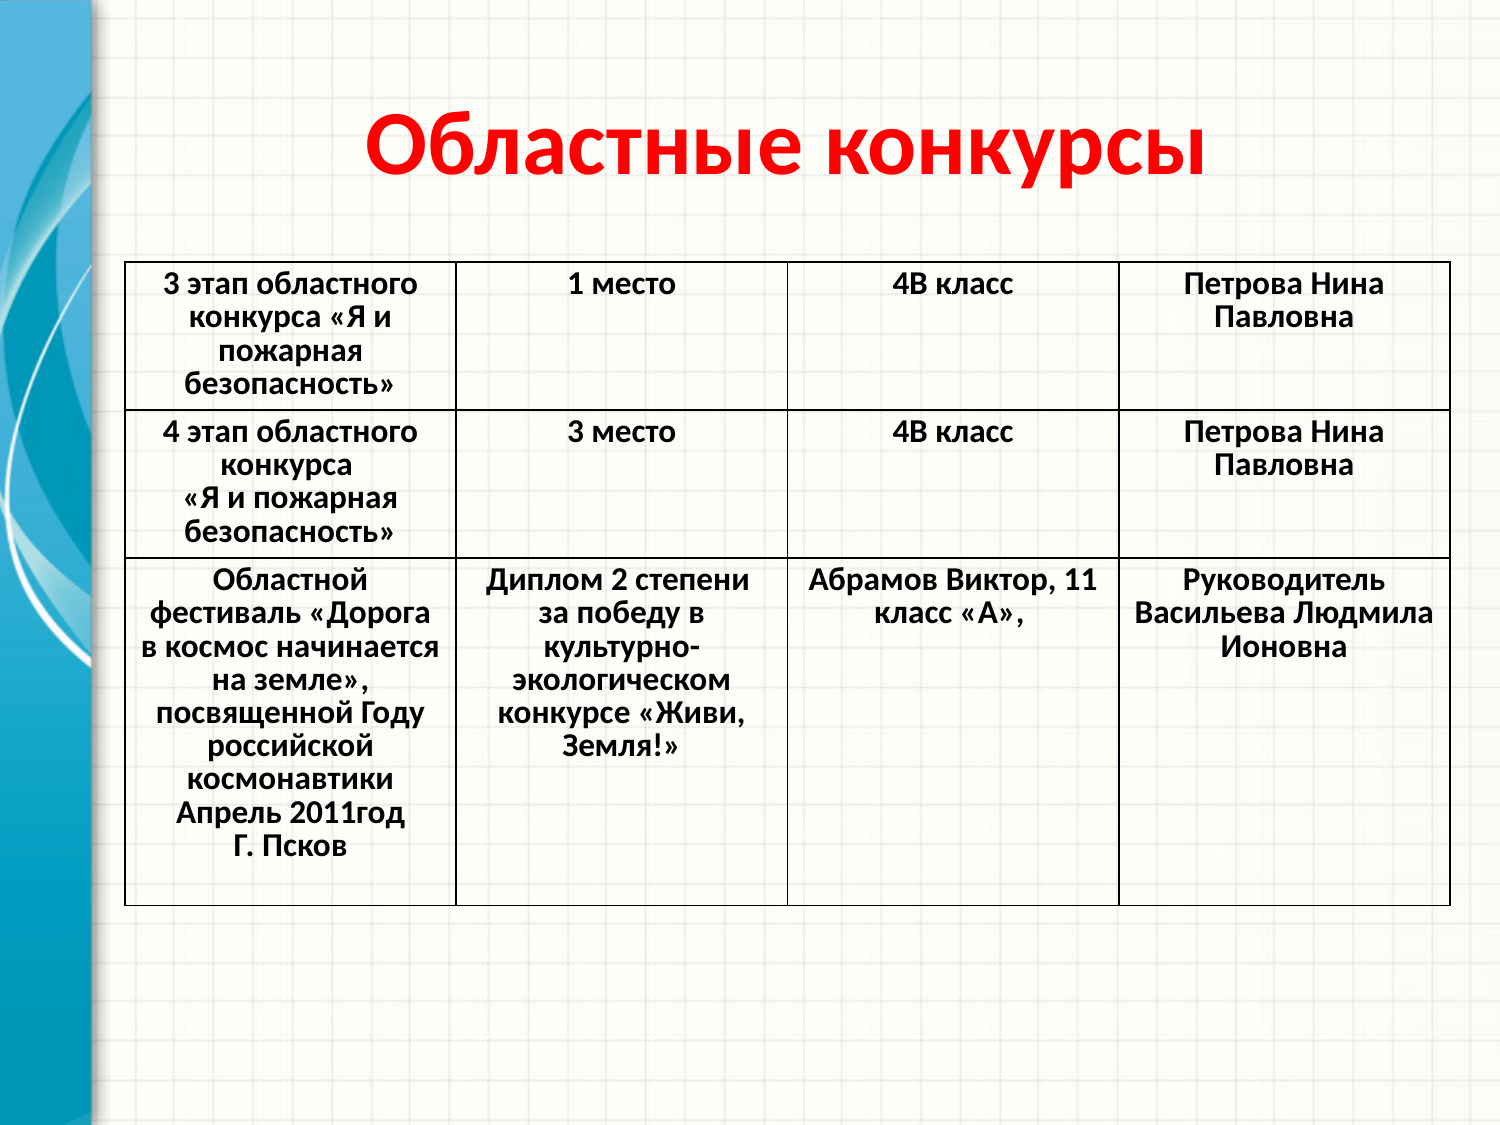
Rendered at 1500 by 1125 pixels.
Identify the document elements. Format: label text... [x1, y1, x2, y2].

table_cell 4 этап областного конкурса «Я и пожарная безопасность» [126, 411, 455, 557]
table_cell 3 место [457, 411, 787, 557]
table_cell Диплом 2 степени за победу в культурно-экологическом конкурсе «Живи, Земля!» [457, 559, 787, 905]
picture [0, 0, 1500, 1125]
table_header 4В класс [788, 263, 1118, 409]
table_cell 4В класс [788, 411, 1118, 557]
title Областные конкурсы [125, 44, 1450, 232]
table_cell Областной фестиваль «Дорога в космос начинается на земле», посвященной Году российской космонавтики Апрель 2011год Г. Псков [126, 559, 455, 905]
table_cell Петрова Нина Павловна [1120, 411, 1449, 557]
table_header 1 место [457, 263, 787, 409]
table_cell Абрамов Виктор, 11 класс «А», [788, 559, 1118, 905]
table_header Петрова Нина Павловна [1120, 263, 1449, 409]
table_cell Руководитель Васильева Людмила Ионовна [1120, 559, 1449, 905]
table_header 3 этап областного конкурса «Я и пожарная безопасность» [126, 263, 455, 409]
